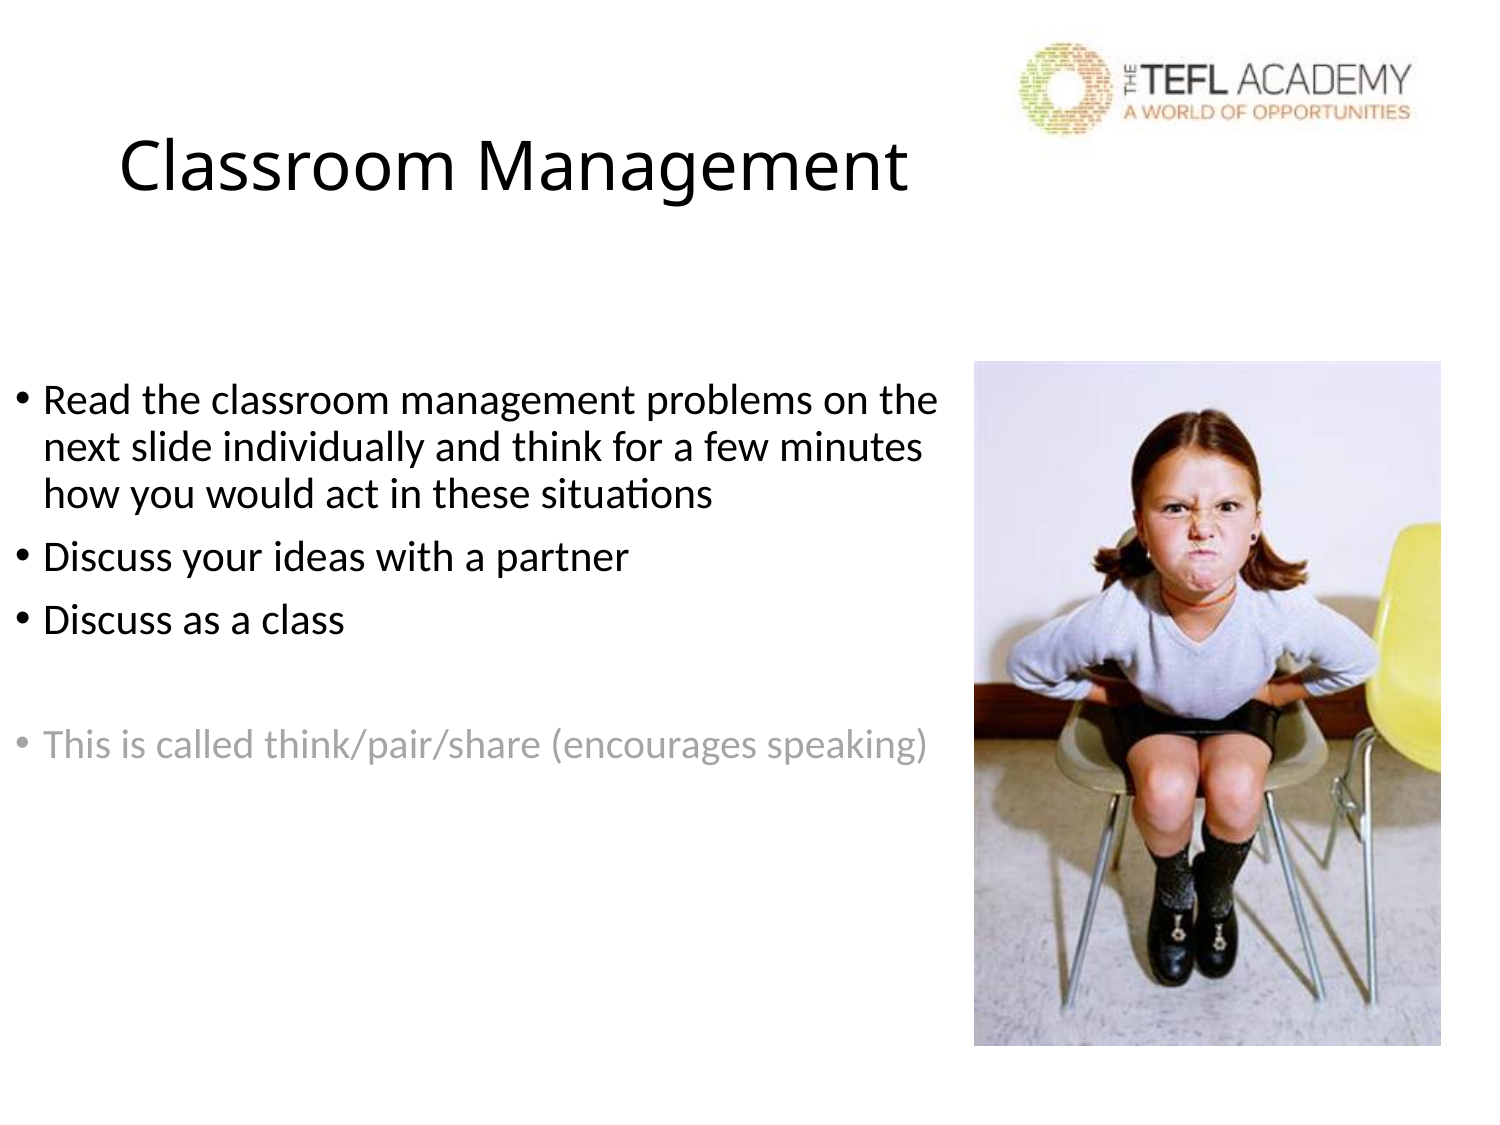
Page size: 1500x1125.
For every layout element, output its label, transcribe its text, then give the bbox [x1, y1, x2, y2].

list Read the classroom management problems on the next slide individually and think for a few minutes how you would act in these situations Discuss your ideas with a partner Discuss as a class This is called think/pair/share (encourages speaking) [0, 368, 975, 1079]
title Classroom Management [103, 59, 1397, 278]
picture [1002, 30, 1446, 157]
picture [974, 361, 1441, 1047]
